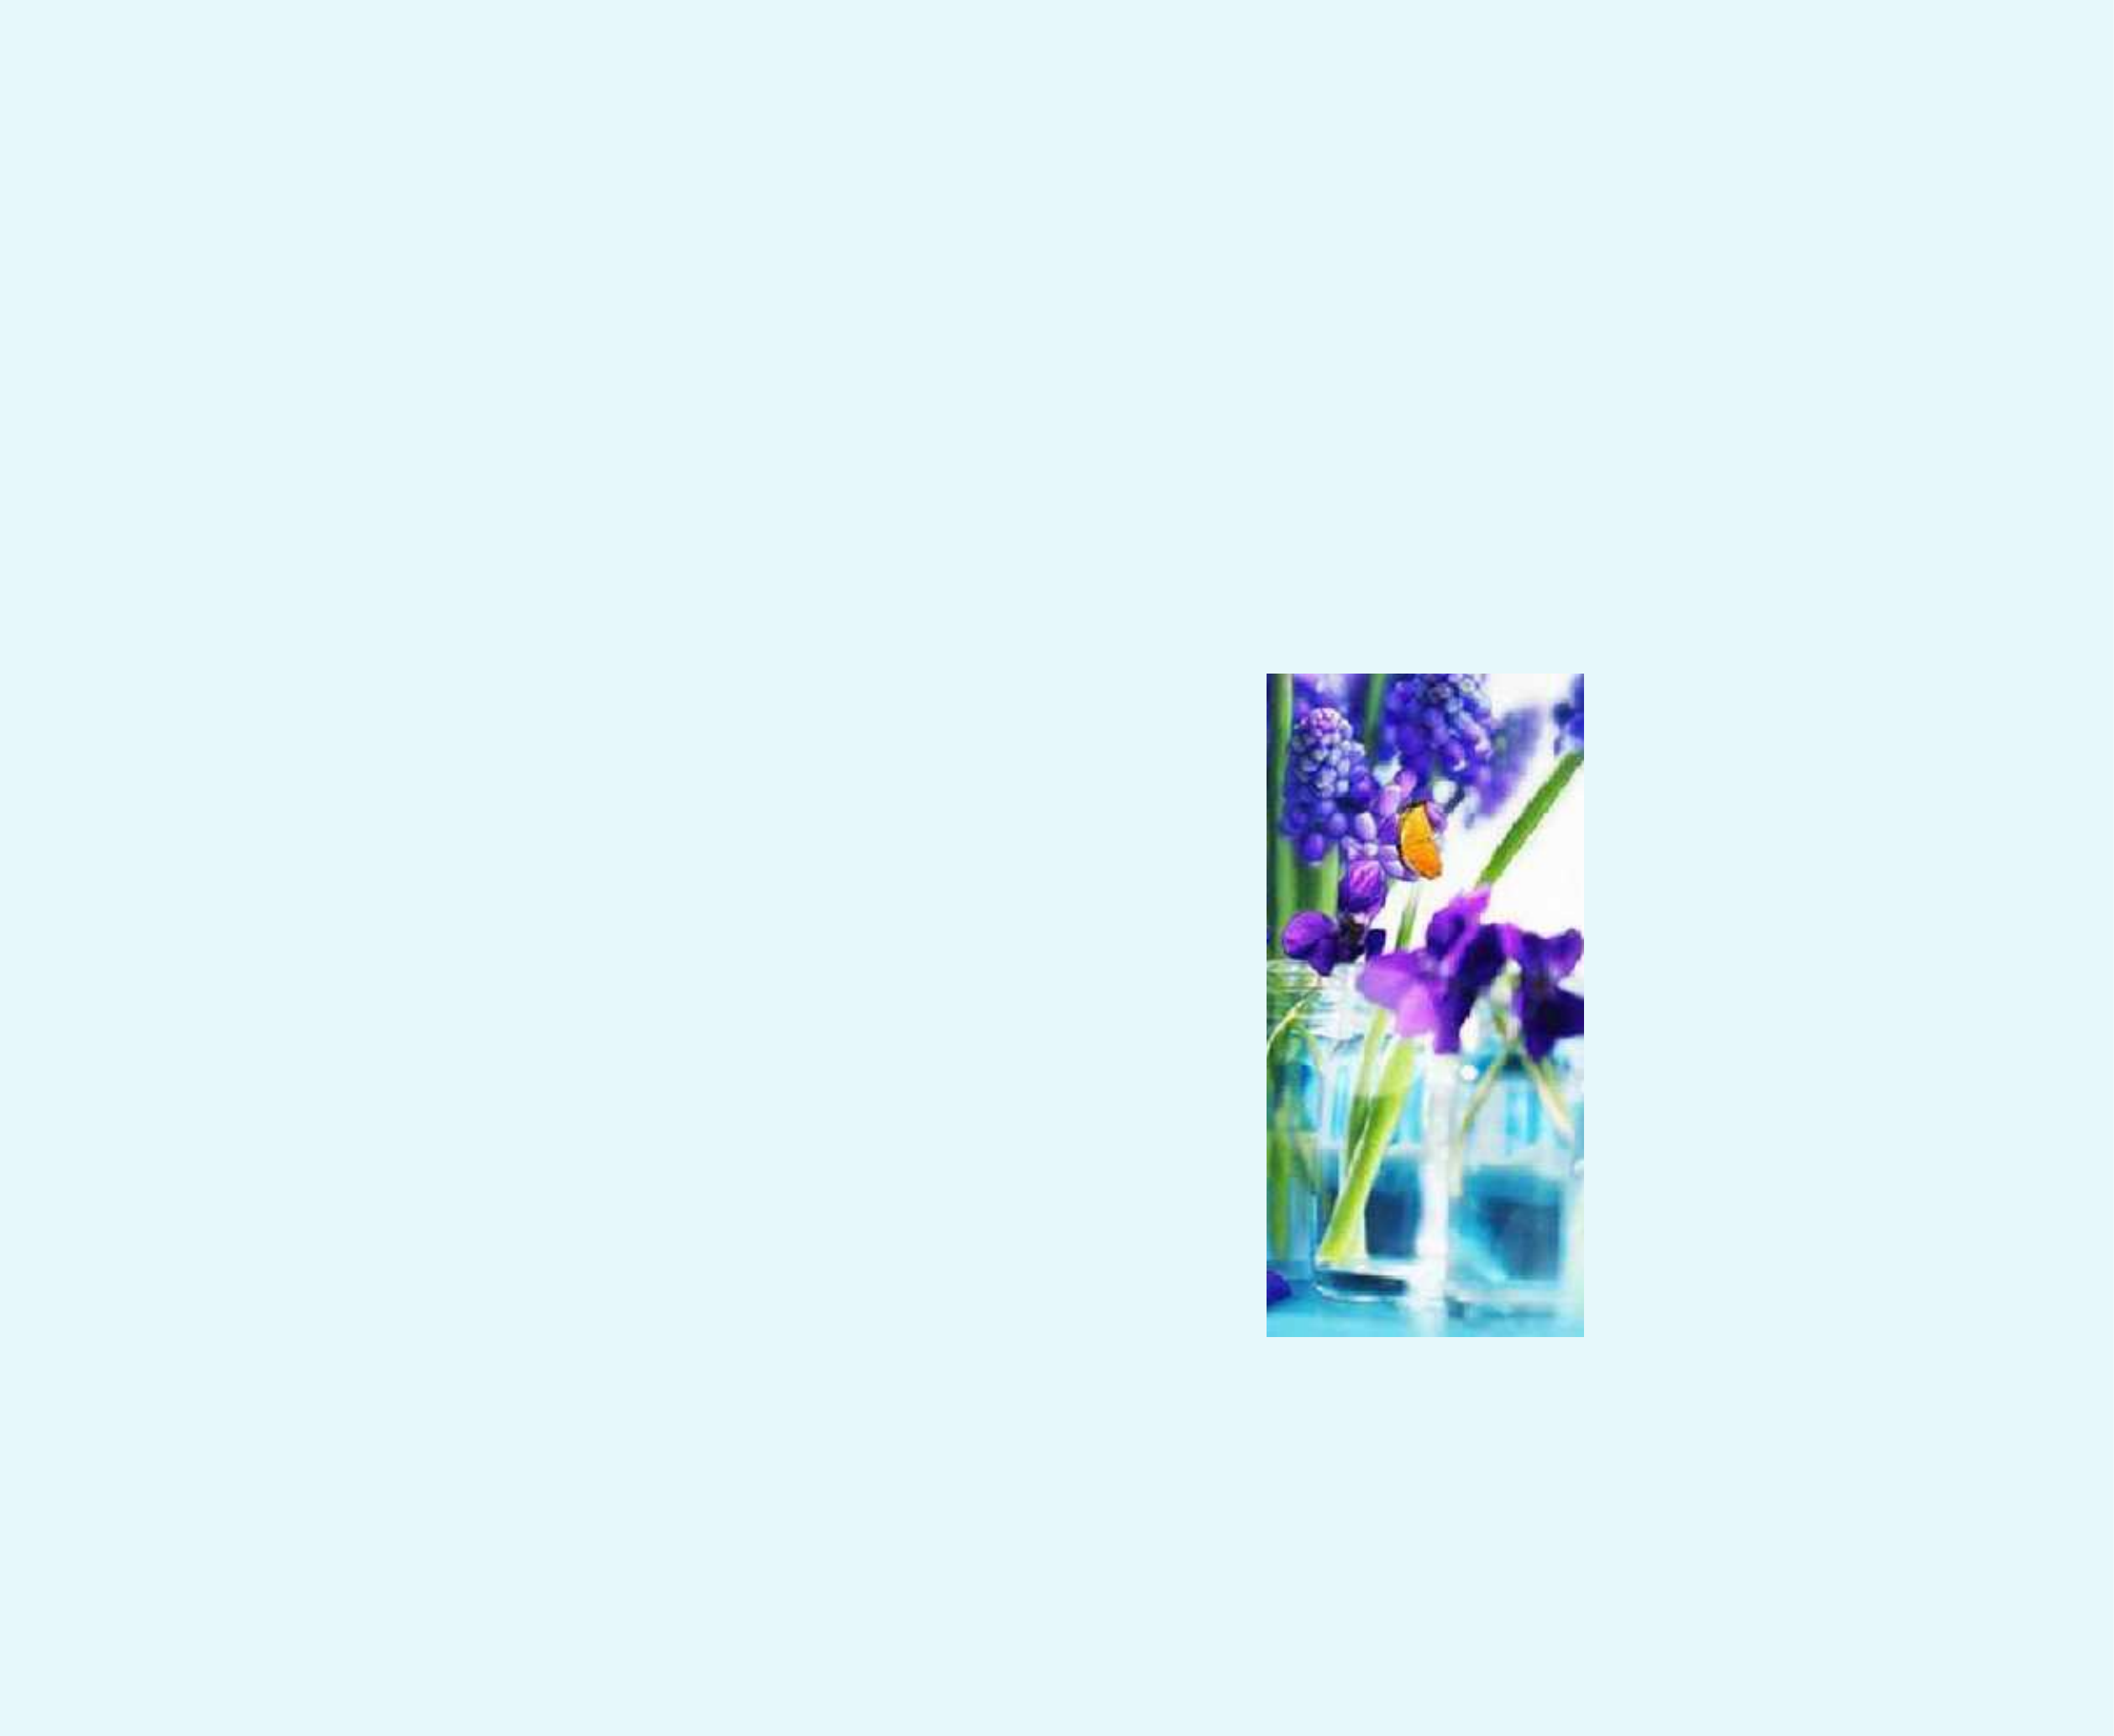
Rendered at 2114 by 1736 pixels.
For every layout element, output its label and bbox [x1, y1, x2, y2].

picture [1267, 673, 1584, 1337]
